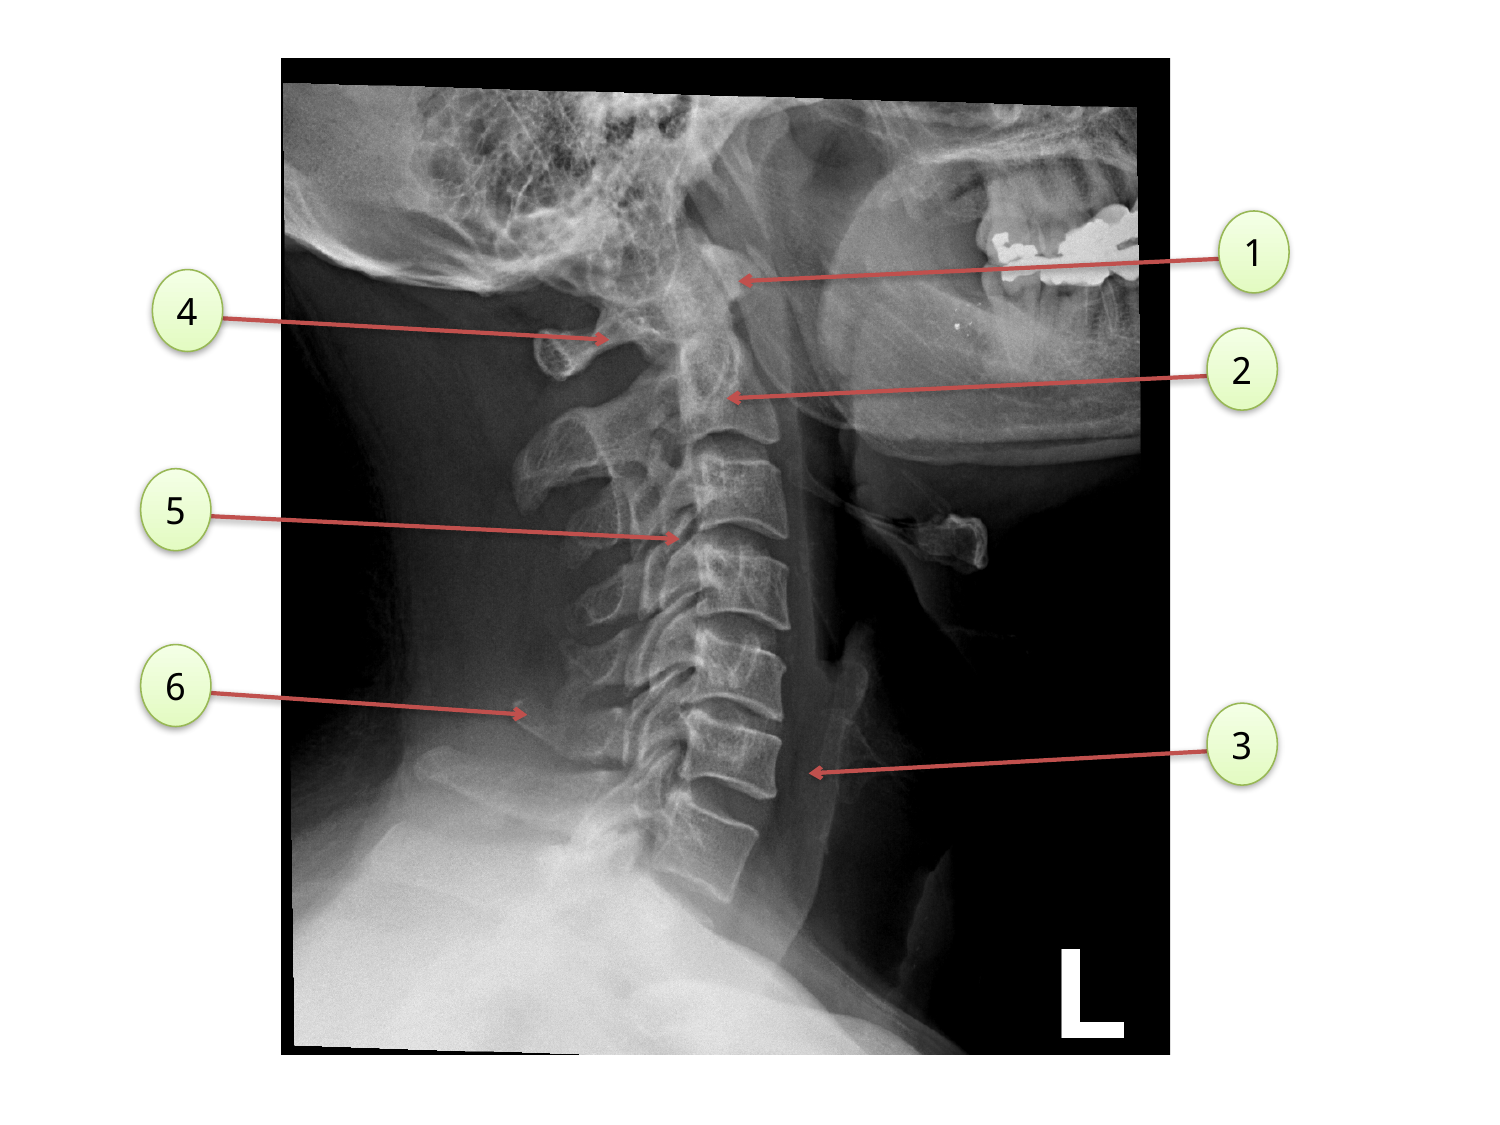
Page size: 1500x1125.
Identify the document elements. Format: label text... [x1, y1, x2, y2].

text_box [808, 749, 1231, 774]
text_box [187, 316, 610, 341]
text_box 3 [1206, 702, 1279, 786]
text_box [198, 515, 680, 540]
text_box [187, 691, 528, 716]
picture [280, 58, 1171, 1055]
text_box 5 [139, 467, 212, 552]
text_box 1 [1218, 210, 1290, 294]
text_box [726, 374, 1231, 399]
text_box 6 [139, 643, 212, 728]
text_box 2 [1206, 327, 1279, 411]
text_box 4 [151, 268, 224, 353]
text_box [738, 257, 1243, 282]
